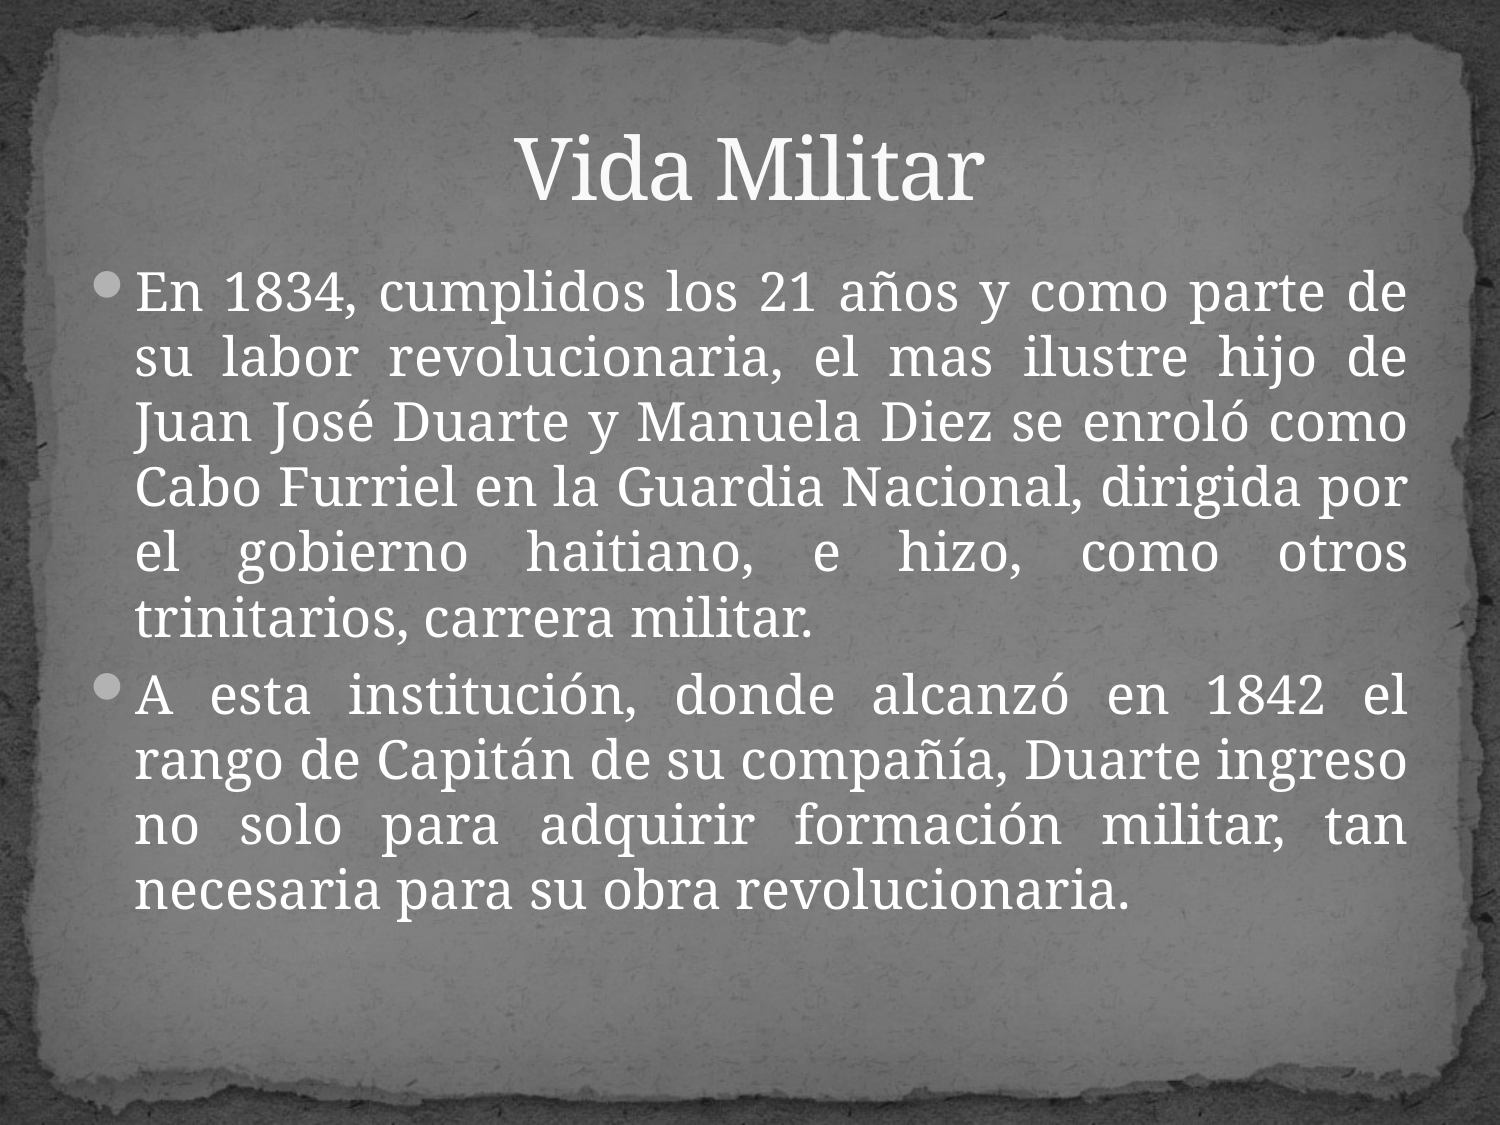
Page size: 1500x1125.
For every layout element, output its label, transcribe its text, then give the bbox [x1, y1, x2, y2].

list En 1834, cumplidos los 21 años y como parte de su labor revolucionaria, el mas ilustre hijo de Juan José Duarte y Manuela Diez se enroló como Cabo Furriel en la Guardia Nacional, dirigida por el gobierno haitiano, e hizo, como otros trinitarios, carrera militar. A esta institución, donde alcanzó en 1842 el rango de Capitán de su compañía, Duarte ingreso no solo para adquirir formación militar, tan necesaria para su obra revolucionaria. [75, 249, 1425, 1000]
title Vida Militar [74, 105, 1425, 225]
